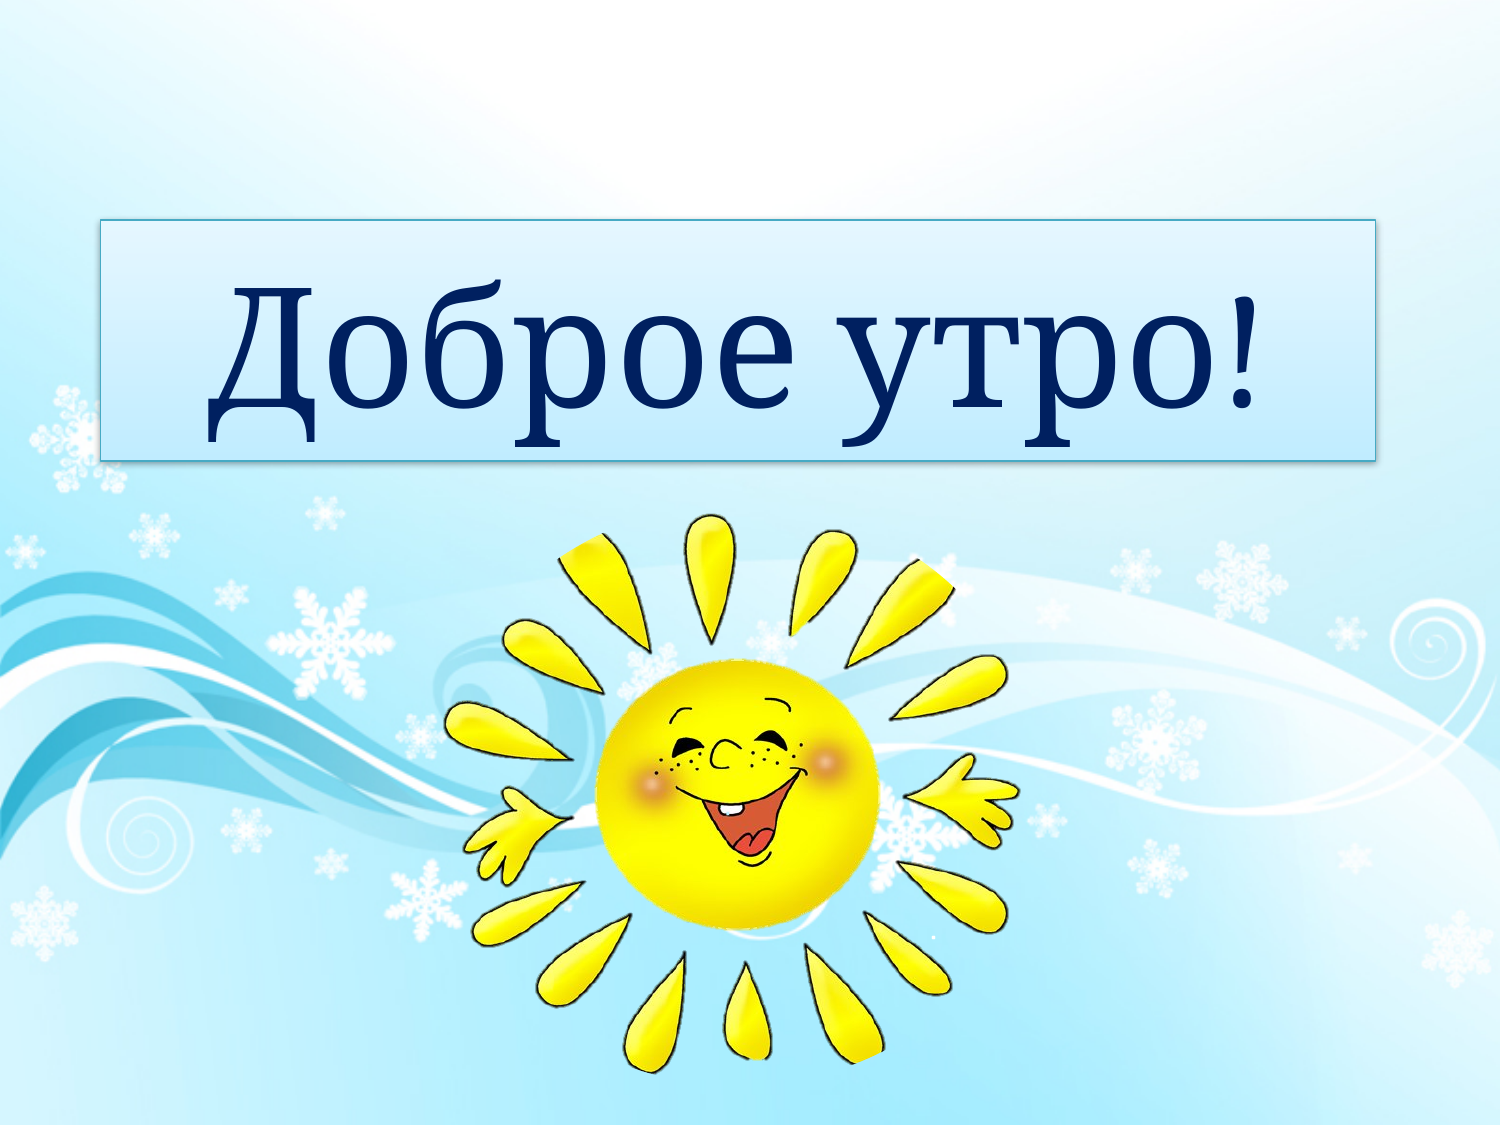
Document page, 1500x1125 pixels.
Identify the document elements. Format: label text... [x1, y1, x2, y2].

title Доброе утро! [100, 219, 1376, 462]
picture [0, 0, 1500, 1125]
